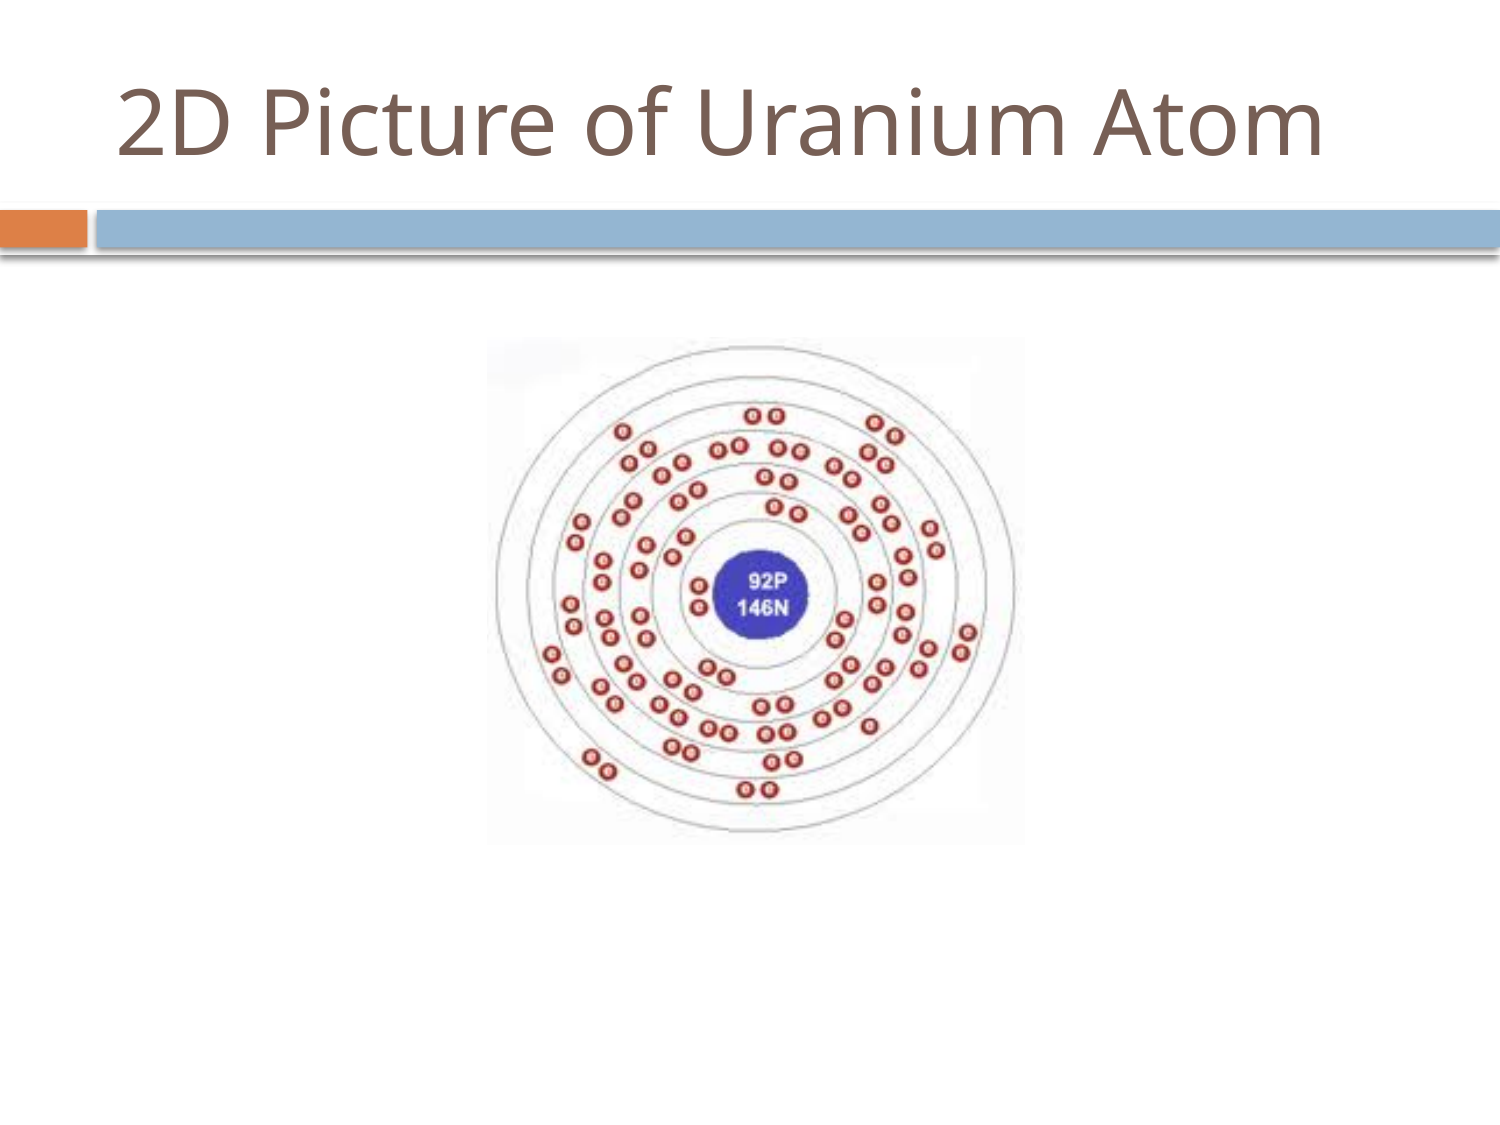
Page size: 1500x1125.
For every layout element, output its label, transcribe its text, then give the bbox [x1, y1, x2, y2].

title 2D Picture of Uranium Atom [100, 37, 1438, 200]
picture [487, 337, 1026, 845]
